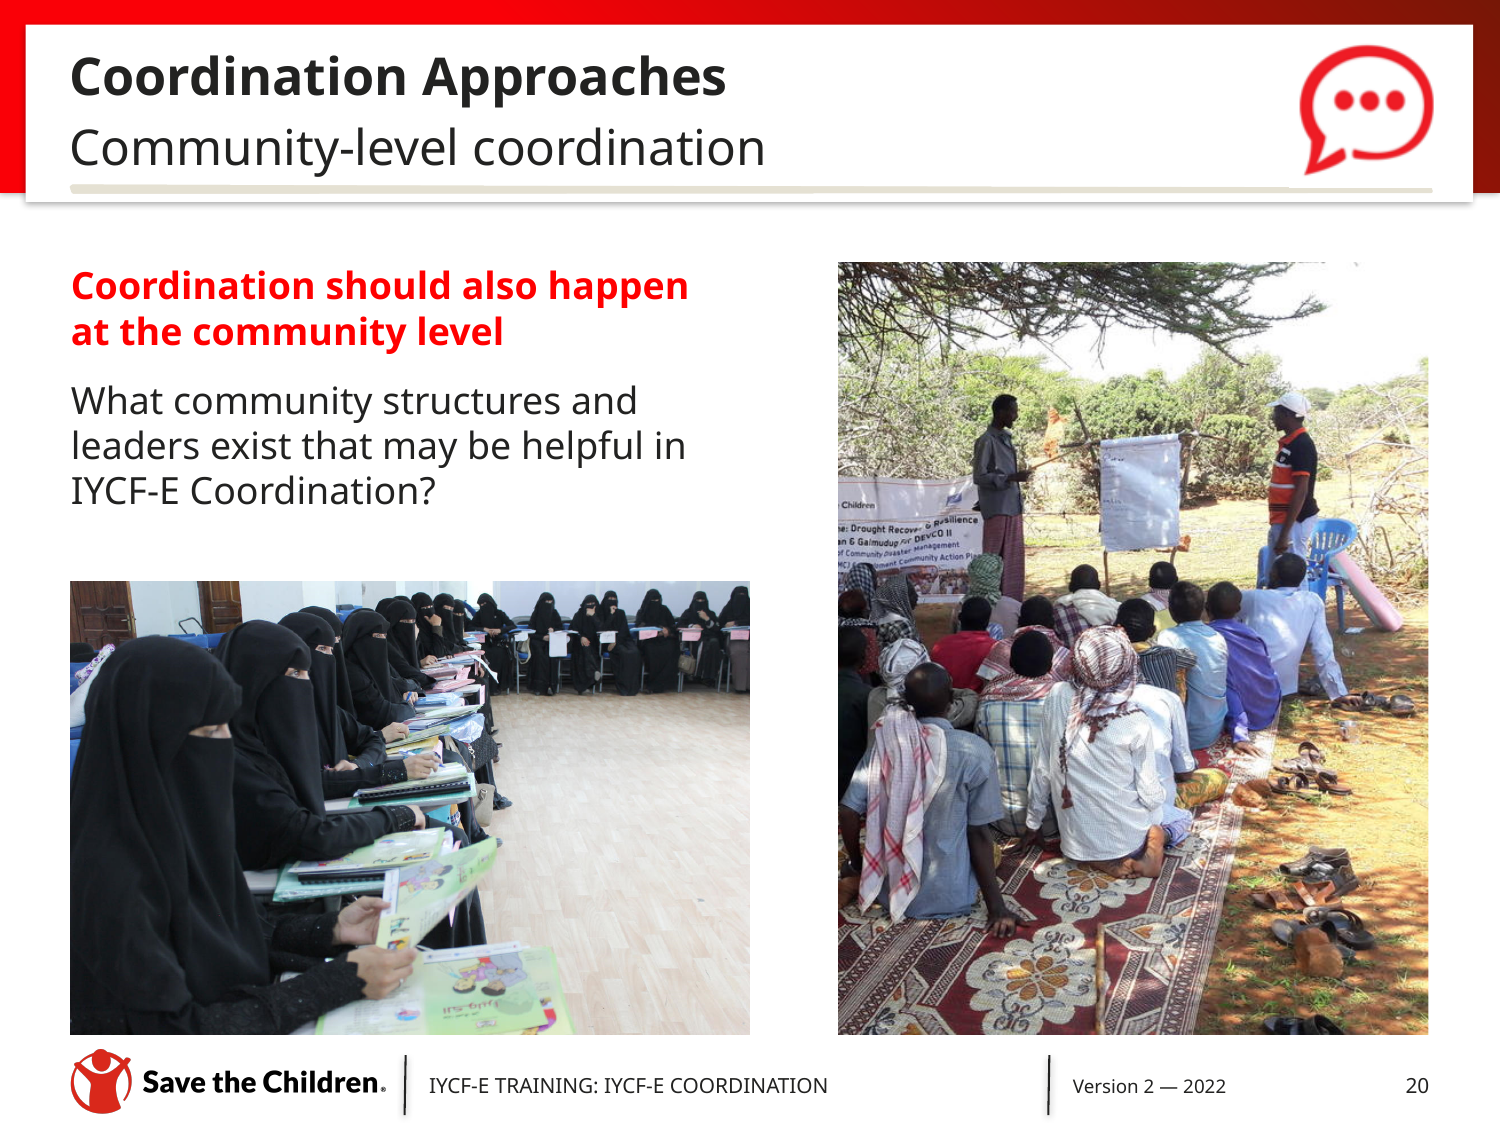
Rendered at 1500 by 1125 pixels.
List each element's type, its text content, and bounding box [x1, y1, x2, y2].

slide_number 20 [1318, 1056, 1445, 1117]
list Coordination should also happen at the community level What community structures and leaders exist that may be helpful in IYCF-E Coordination? [70, 262, 727, 581]
picture [69, 33, 1445, 194]
picture [59, 1037, 400, 1125]
list Community-level coordination [69, 115, 1284, 176]
footer IYCF-E TRAINING: IYCF-E COORDINATION [414, 1056, 1042, 1117]
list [837, 262, 1429, 1035]
title Coordination Approaches [69, 33, 1287, 115]
picture [70, 581, 751, 1035]
slide_number Version 2 — 2022 [1057, 1056, 1318, 1117]
